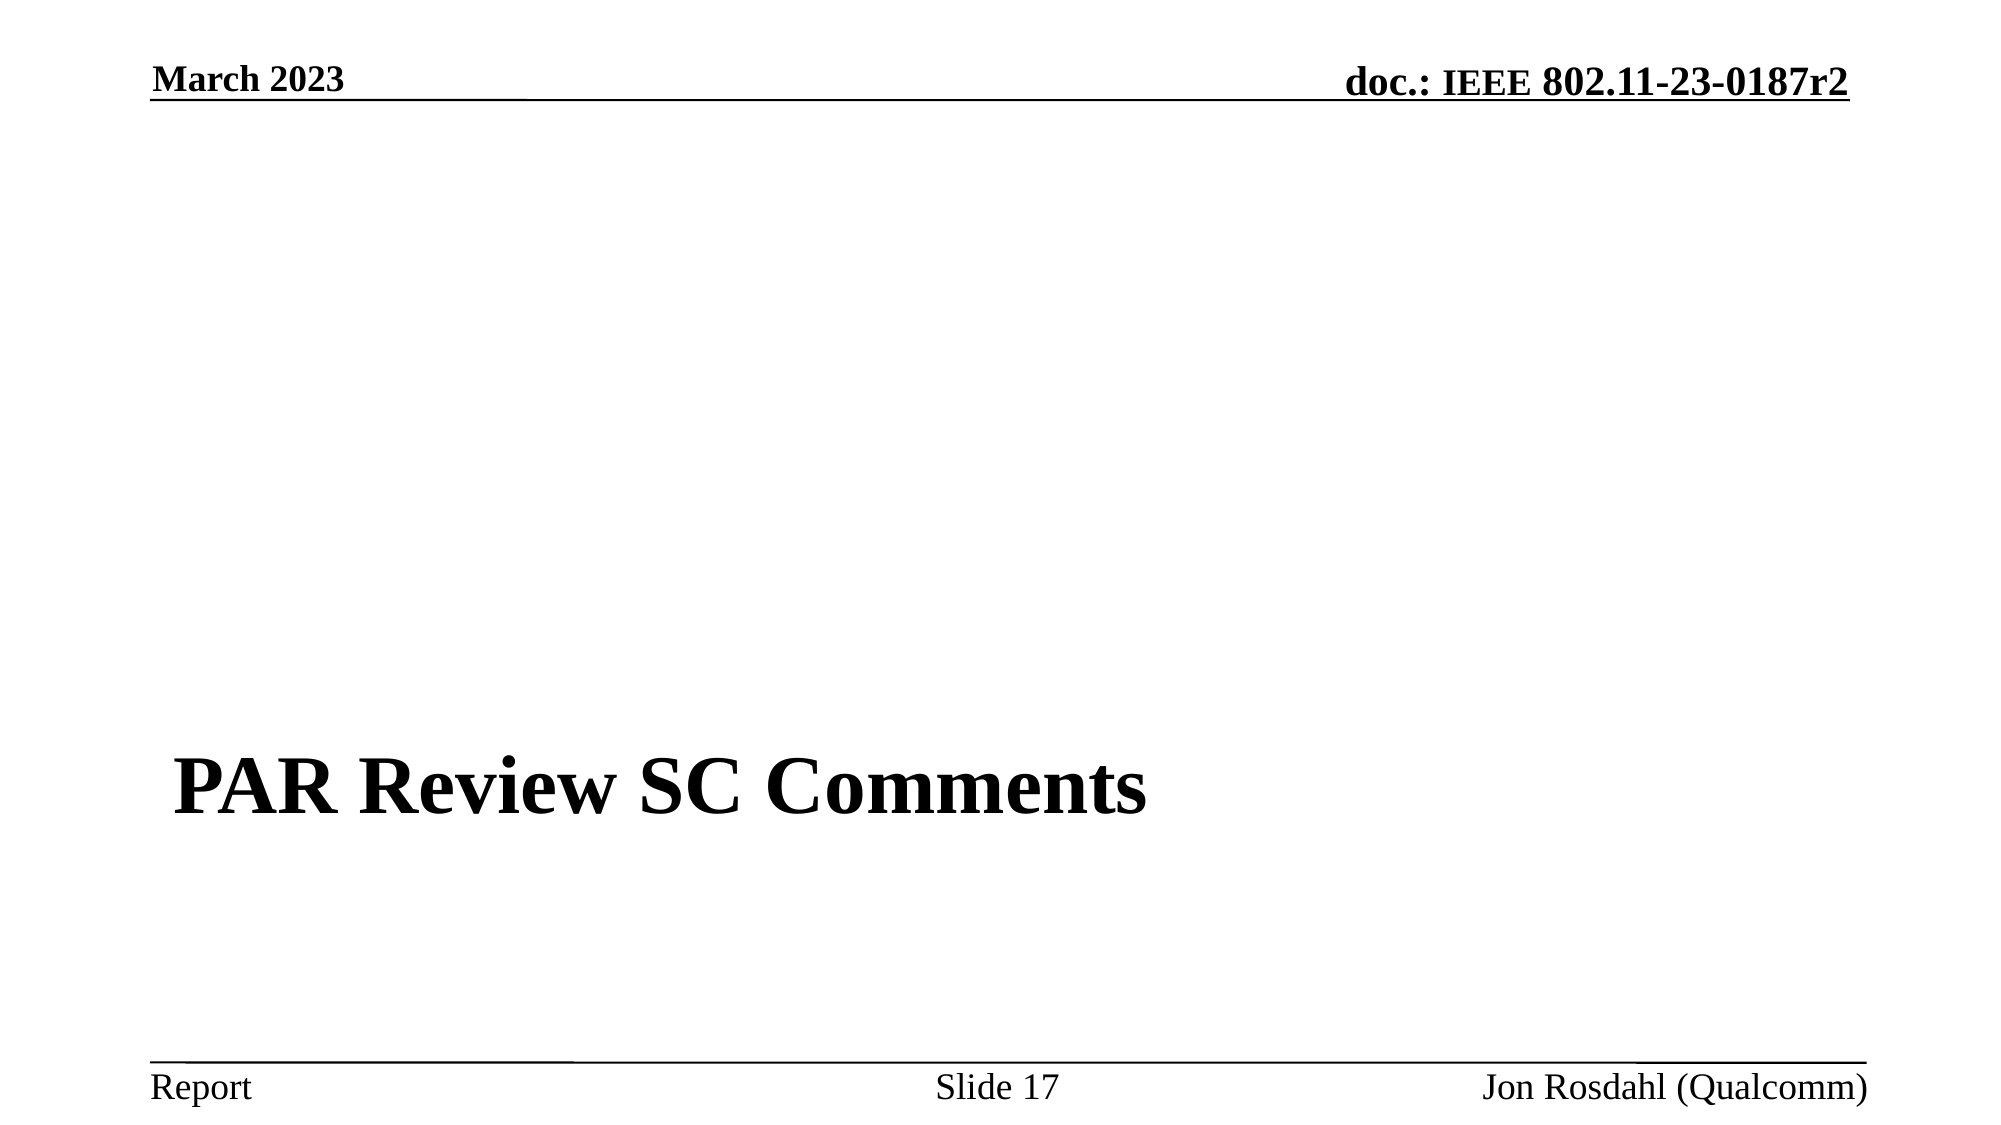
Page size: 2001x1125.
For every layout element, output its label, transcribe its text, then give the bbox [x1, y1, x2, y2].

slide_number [152, 49, 434, 100]
slide_number Slide 17 [928, 1061, 1067, 1123]
footer Jon Rosdahl (Qualcomm) [1424, 1061, 1869, 1108]
title Par Review SC Comments [157, 722, 1859, 947]
